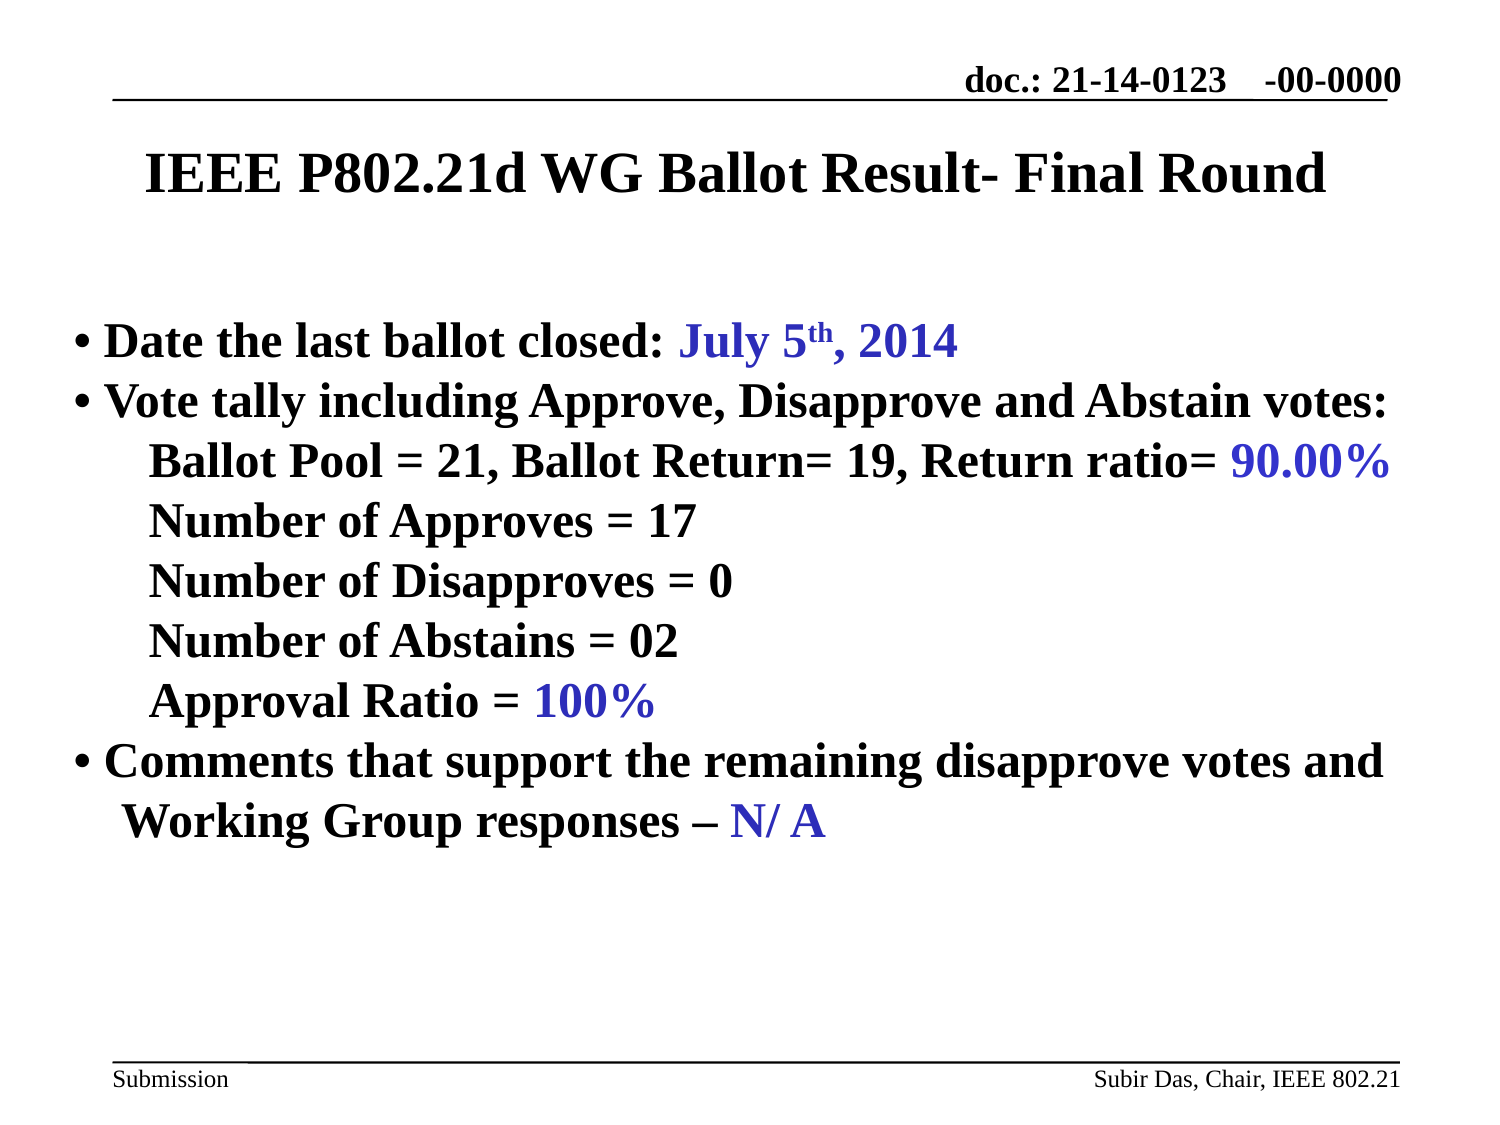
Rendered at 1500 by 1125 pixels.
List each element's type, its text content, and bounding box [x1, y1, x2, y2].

title IEEE P802.21d WG Ballot Result- Final Round [37, 99, 1451, 238]
footer Subir Das, Chair, IEEE 802.21 [1089, 1061, 1402, 1093]
text_box • Date the last ballot closed: July 5th, 2014 • Vote tally including Approve, Disapprove and Abstain votes: Ballot Pool = 21, Ballot Return= 19, Return ratio= 90.00% Number of Approves = 17 Number of Disapproves = 0 Number of Abstains = 02 Approval Ratio = 100% • Comments that support the remaining disapprove votes and Working Group responses – N/ A [50, 299, 1450, 855]
